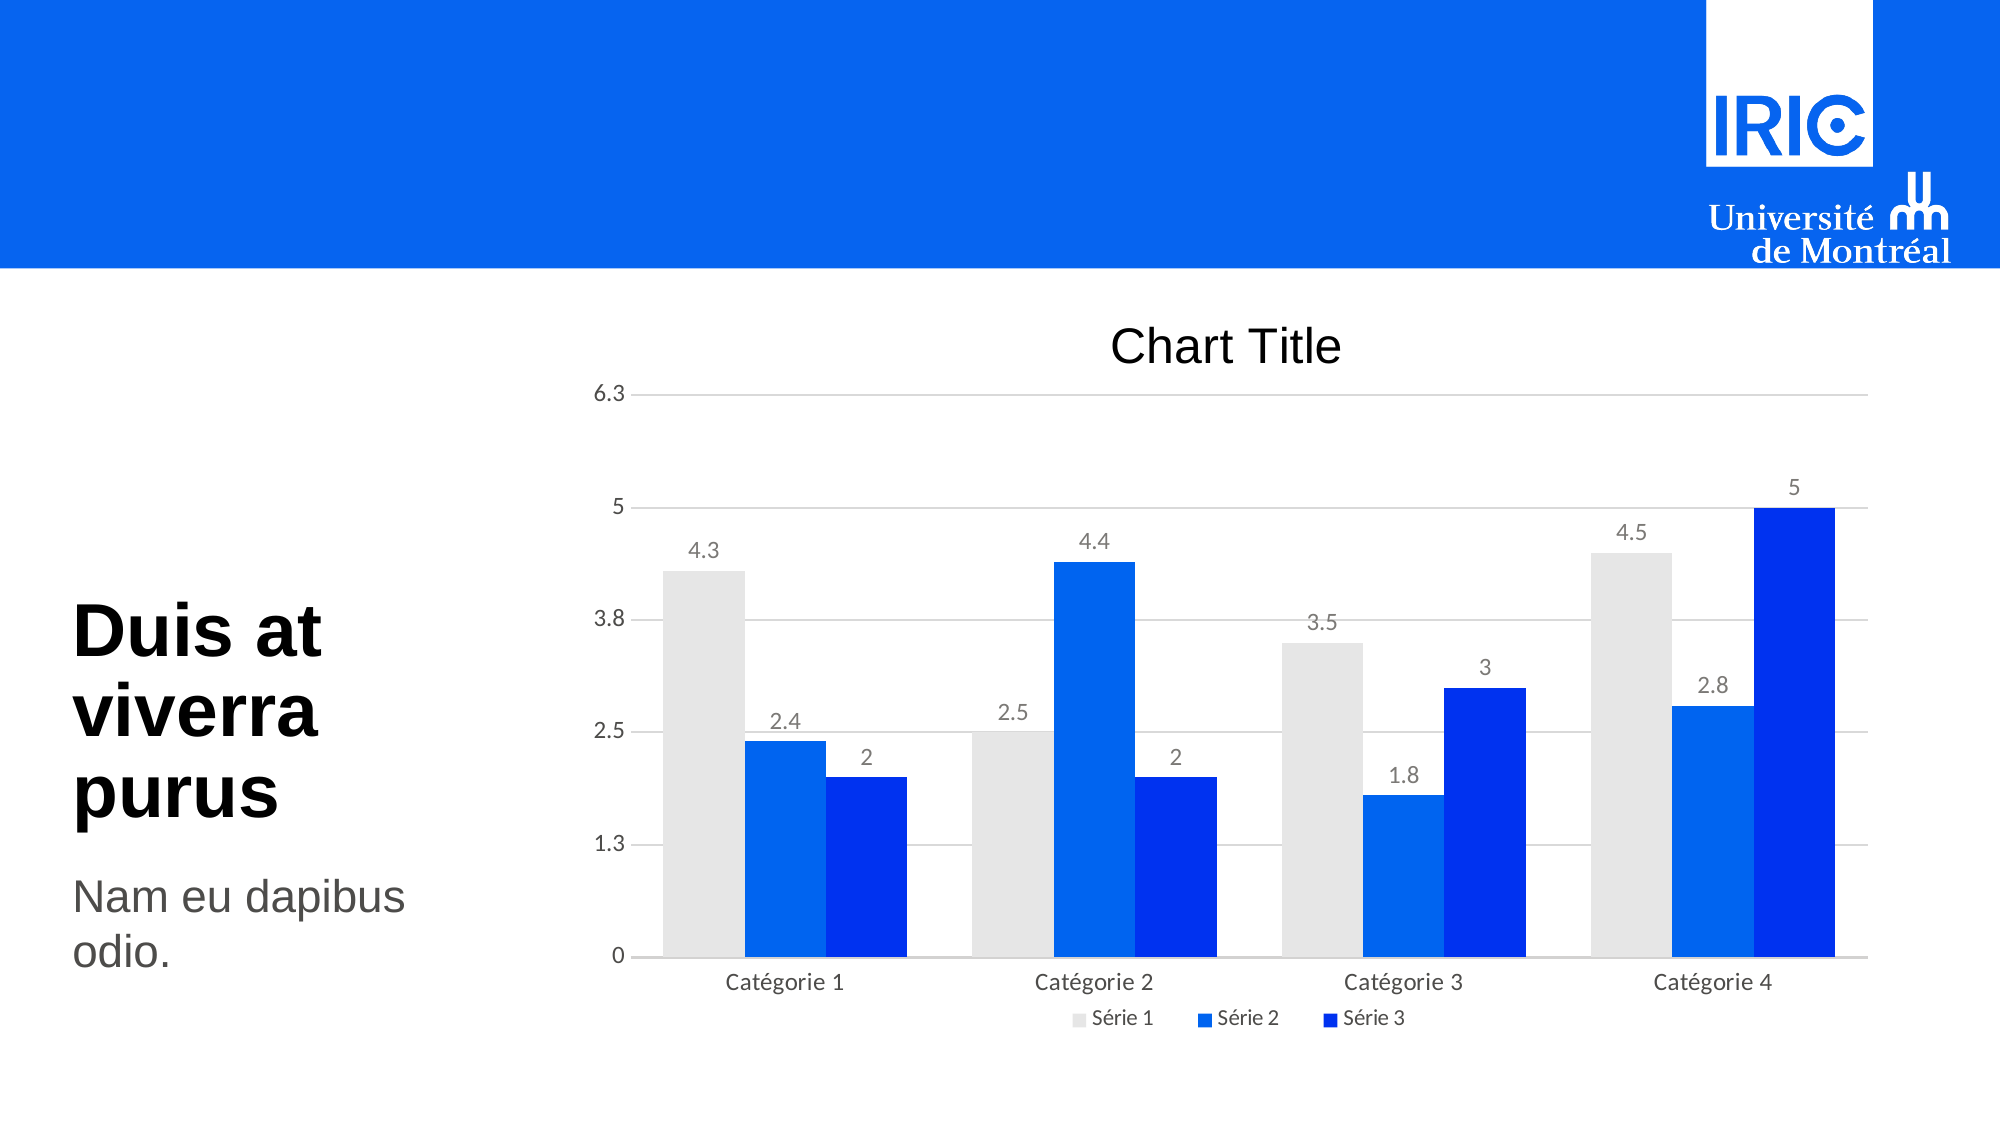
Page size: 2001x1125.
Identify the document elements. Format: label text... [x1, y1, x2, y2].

title Duis at viverra purus [64, 413, 479, 843]
picture [1706, 0, 1951, 263]
list Nam eu dapibus odio. [64, 858, 479, 1040]
chart [570, 302, 1875, 1039]
